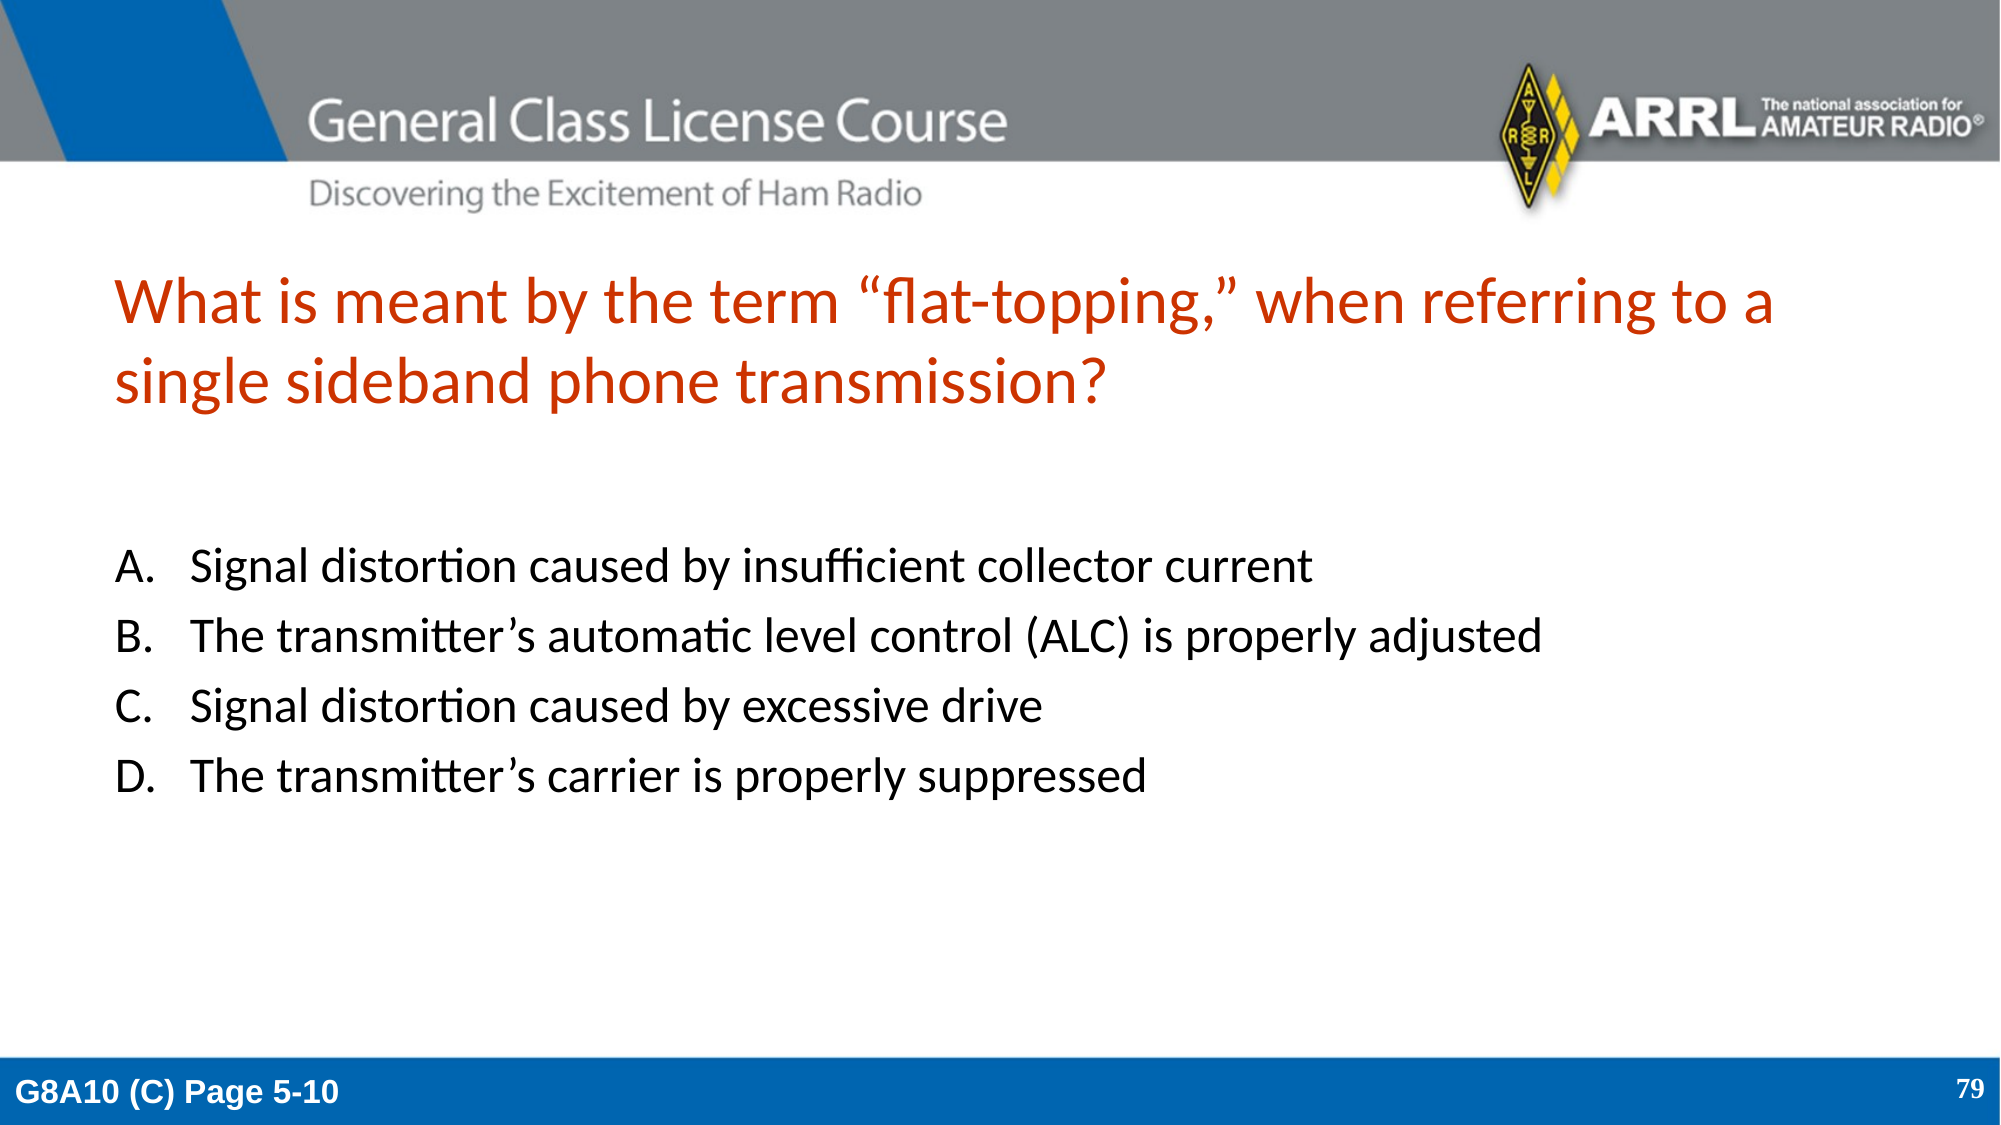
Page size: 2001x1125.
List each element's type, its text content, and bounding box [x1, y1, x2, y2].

text_box G8A10 (C) Page 5-10 [0, 1062, 1313, 1118]
picture [0, 0, 2001, 1125]
text_box 79 [1875, 1062, 2000, 1113]
list Signal distortion caused by insufficient collector current The transmitter’s automatic level control (ALC) is properly adjusted Signal distortion caused by excessive drive The transmitter’s carrier is properly suppressed [99, 525, 1900, 1005]
title What is meant by the term “flat-topping,” when referring to a single sideband phone transmission? [99, 249, 1900, 468]
